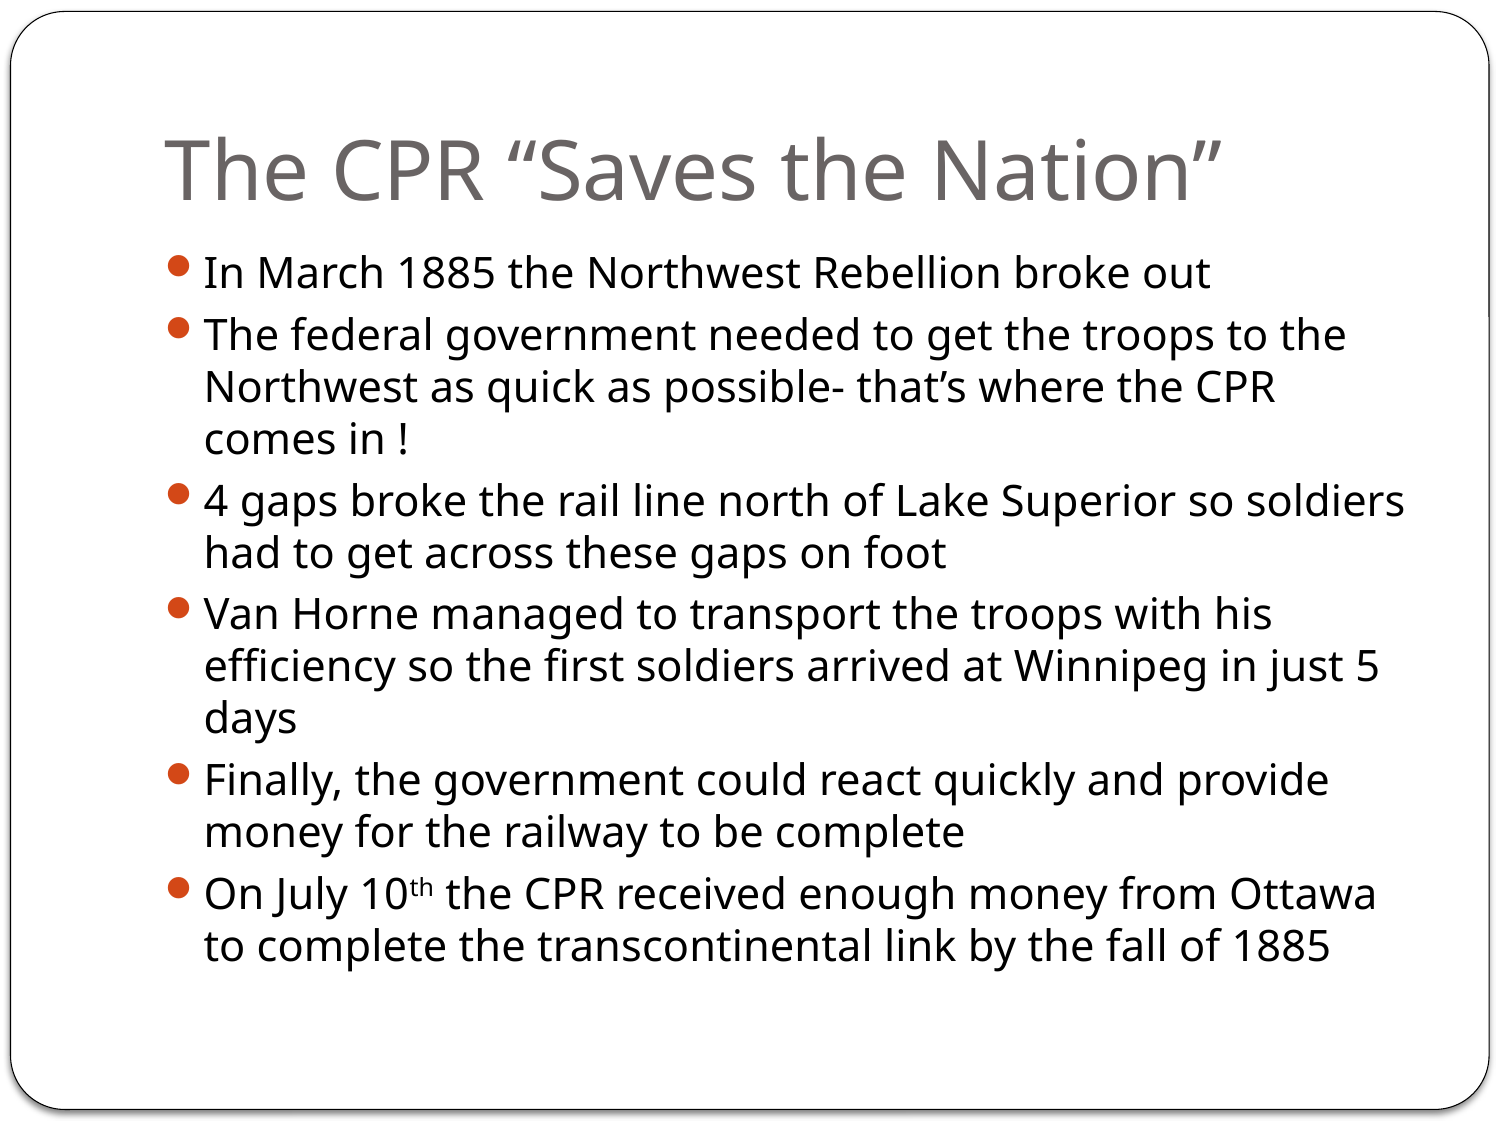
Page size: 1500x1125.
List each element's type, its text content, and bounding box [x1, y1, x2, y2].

title The CPR “Saves the Nation” [150, 45, 1425, 233]
list In March 1885 the Northwest Rebellion broke out The federal government needed to get the troops to the Northwest as quick as possible- that’s where the CPR comes in ! 4 gaps broke the rail line north of Lake Superior so soldiers had to get across these gaps on foot Van Horne managed to transport the troops with his efficiency so the first soldiers arrived at Winnipeg in just 5 days Finally, the government could react quickly and provide money for the railway to be complete On July 10th the CPR received enough money from Ottawa to complete the transcontinental link by the fall of 1885 [150, 237, 1425, 988]
